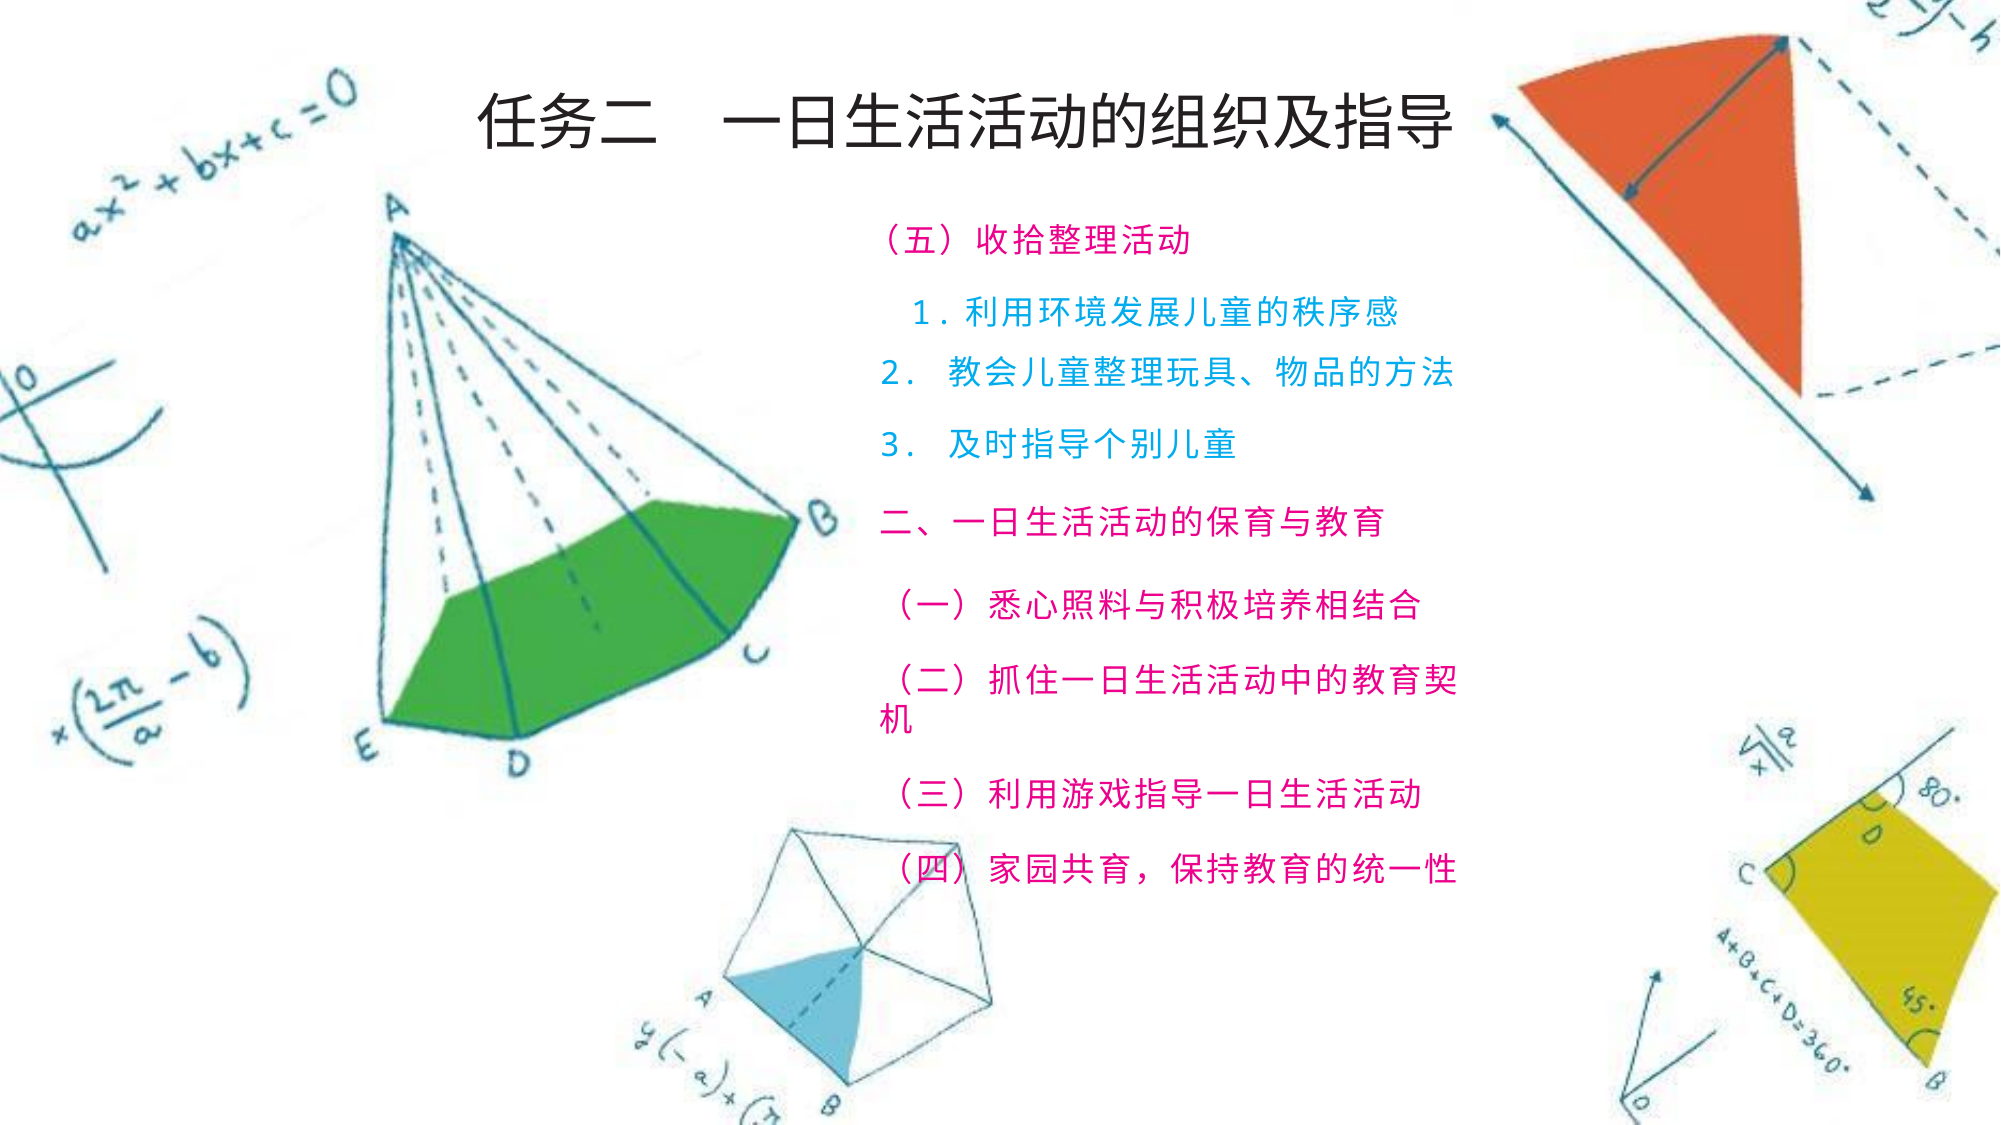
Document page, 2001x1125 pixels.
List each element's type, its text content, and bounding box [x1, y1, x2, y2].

list （五）收拾整理活动 1.利用环境发展儿童的秩序感 2. 教会儿童整理玩具、物品的方法 3. 及时指导个别儿童 二、一日生活活动的保育与教育 （一）悉心照料与积极培养相结合 （二）抓住一日生活活动中的教育契机 （三）利用游戏指导一日生活活动 （四）家园共育，保持教育的统一性 [769, 219, 1487, 941]
picture [0, 0, 2001, 1125]
text_box 任务二 一日生活活动的组织及指导 [461, 75, 1505, 227]
